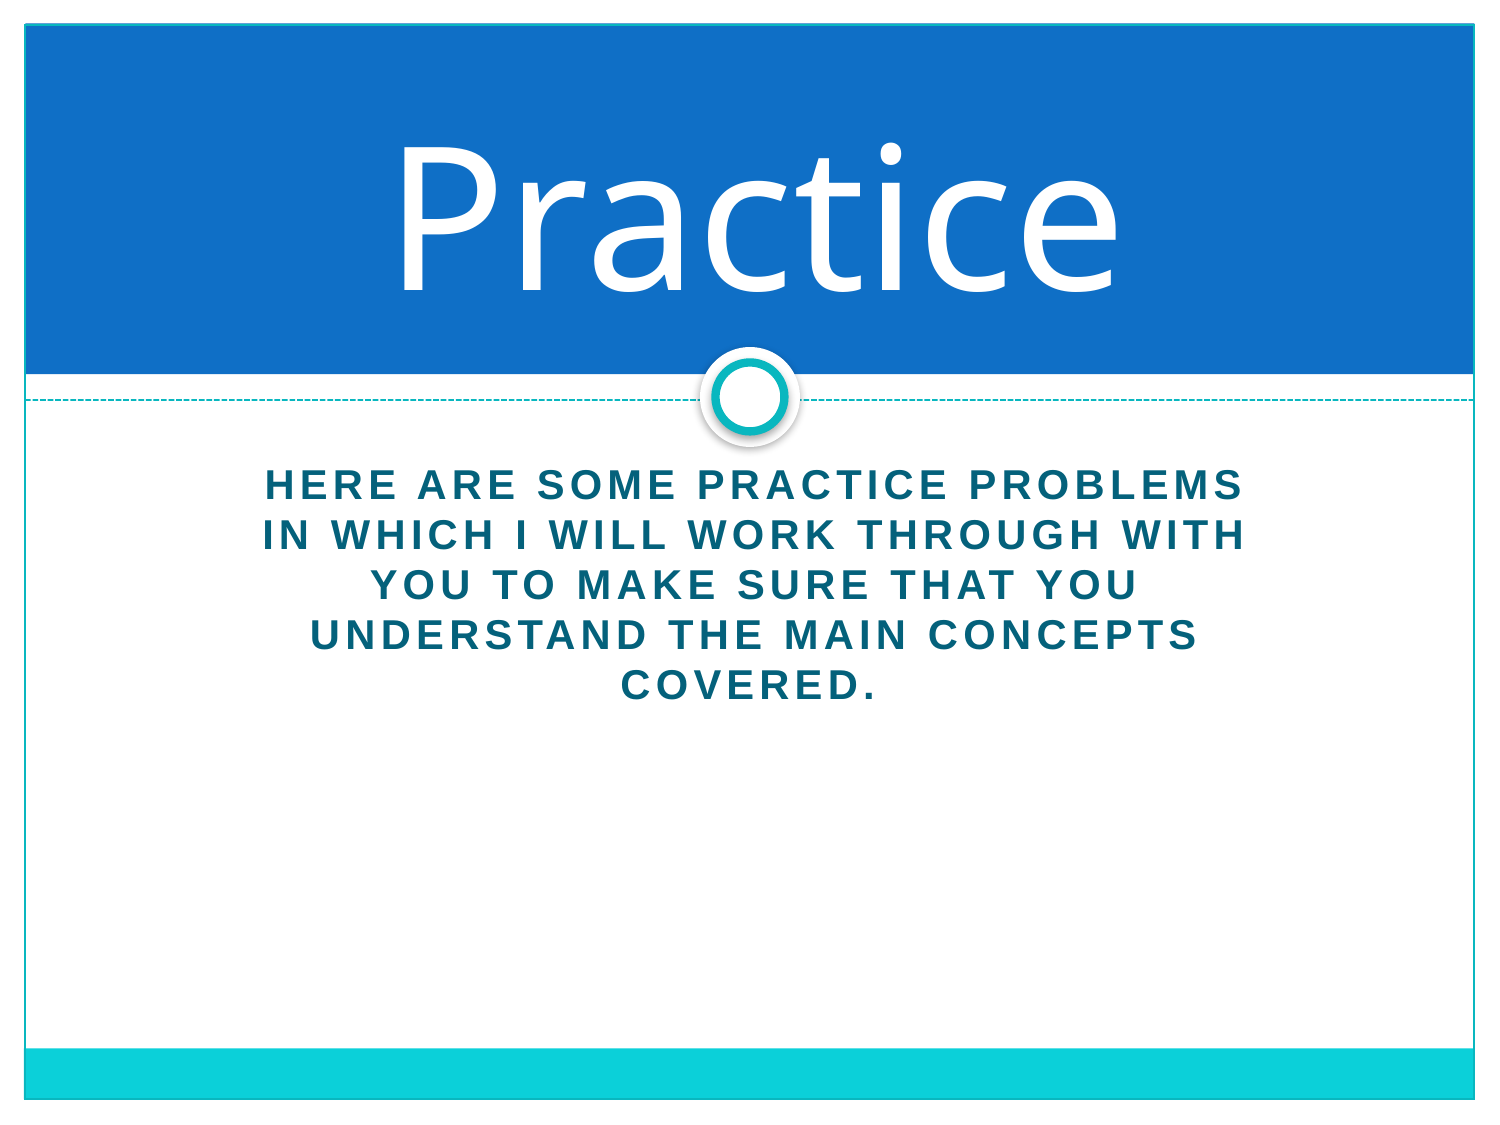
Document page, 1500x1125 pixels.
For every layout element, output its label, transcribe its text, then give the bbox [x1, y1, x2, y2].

list Here are some practice problems in which I will work through with you to make sure that you understand the main concepts covered. [224, 450, 1288, 725]
title Practice [118, 87, 1394, 338]
